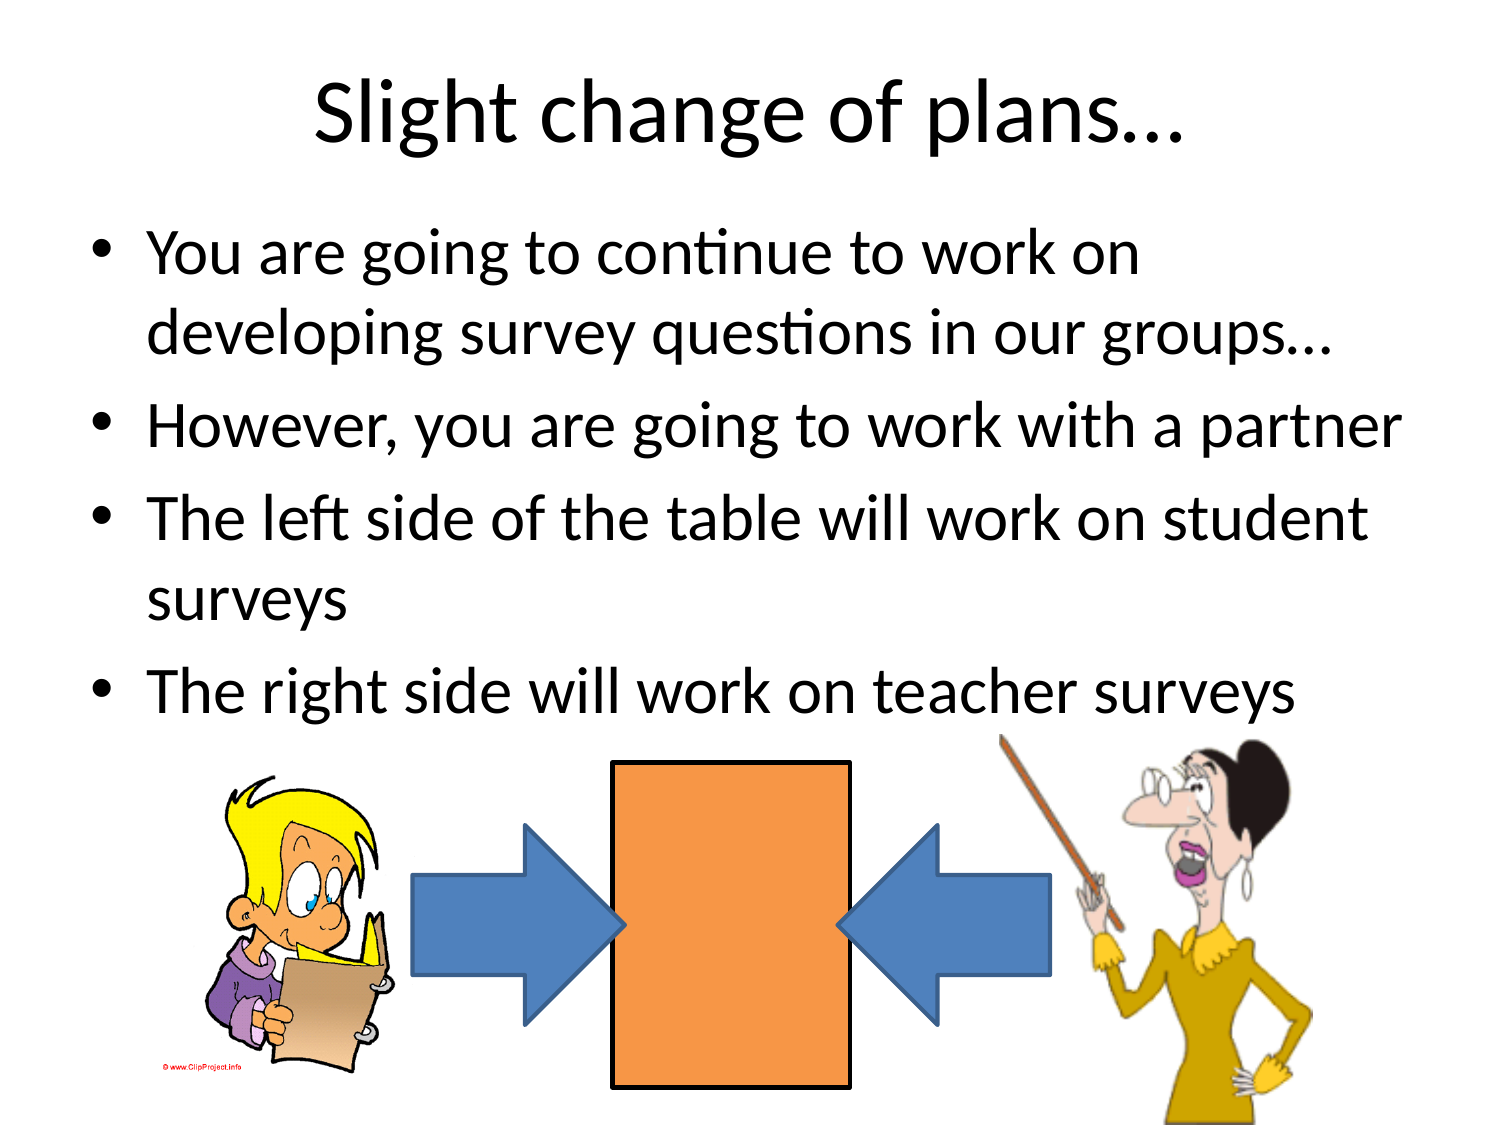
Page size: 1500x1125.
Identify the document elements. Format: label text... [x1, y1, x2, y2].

title Slight change of plans… [75, 12, 1425, 200]
picture [149, 774, 451, 1076]
list You are going to continue to work on developing survey questions in our groups… However, you are going to work with a partner The left side of the table will work on student surveys The right side will work on teacher surveys [75, 200, 1425, 943]
text_box [835, 823, 994, 1027]
picture [999, 734, 1313, 1125]
text_box [610, 760, 852, 1090]
text_box [454, 823, 628, 1027]
